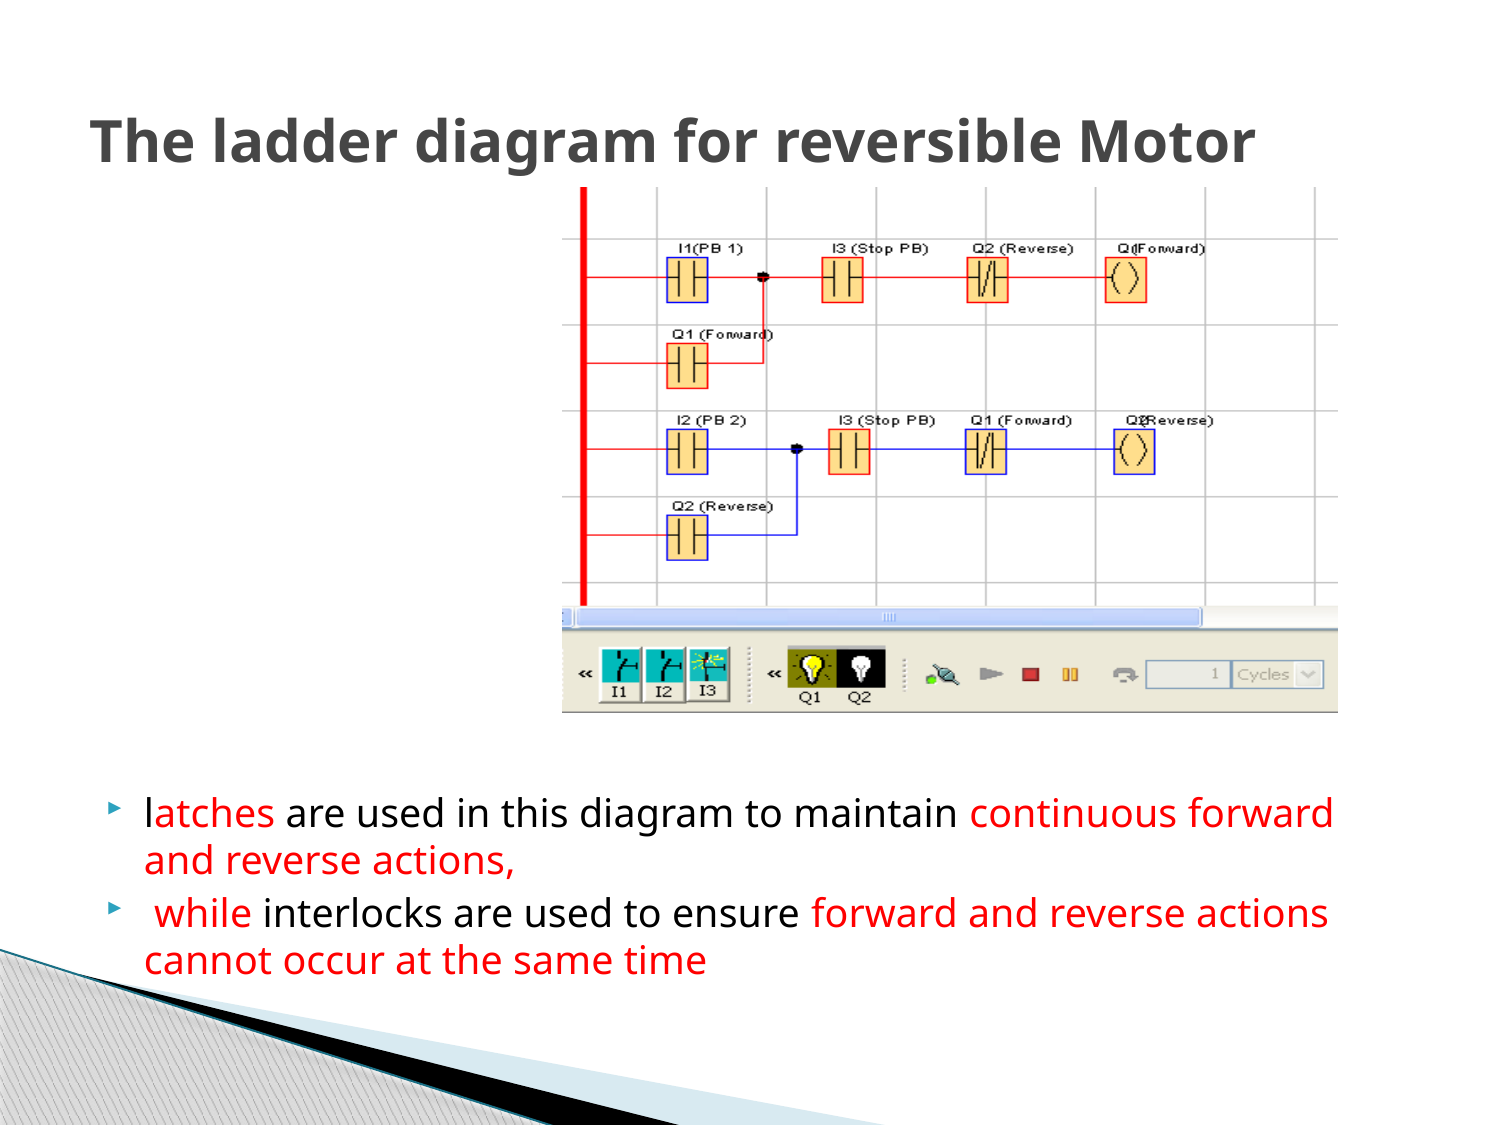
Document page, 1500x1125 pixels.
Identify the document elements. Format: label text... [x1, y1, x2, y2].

title The ladder diagram for reversible Motor [75, 45, 1425, 233]
picture [562, 187, 1338, 713]
list latches are used in this diagram to maintain continuous forward and reverse actions, while interlocks are used to ensure forward and reverse actions cannot occur at the same time [75, 249, 1425, 993]
